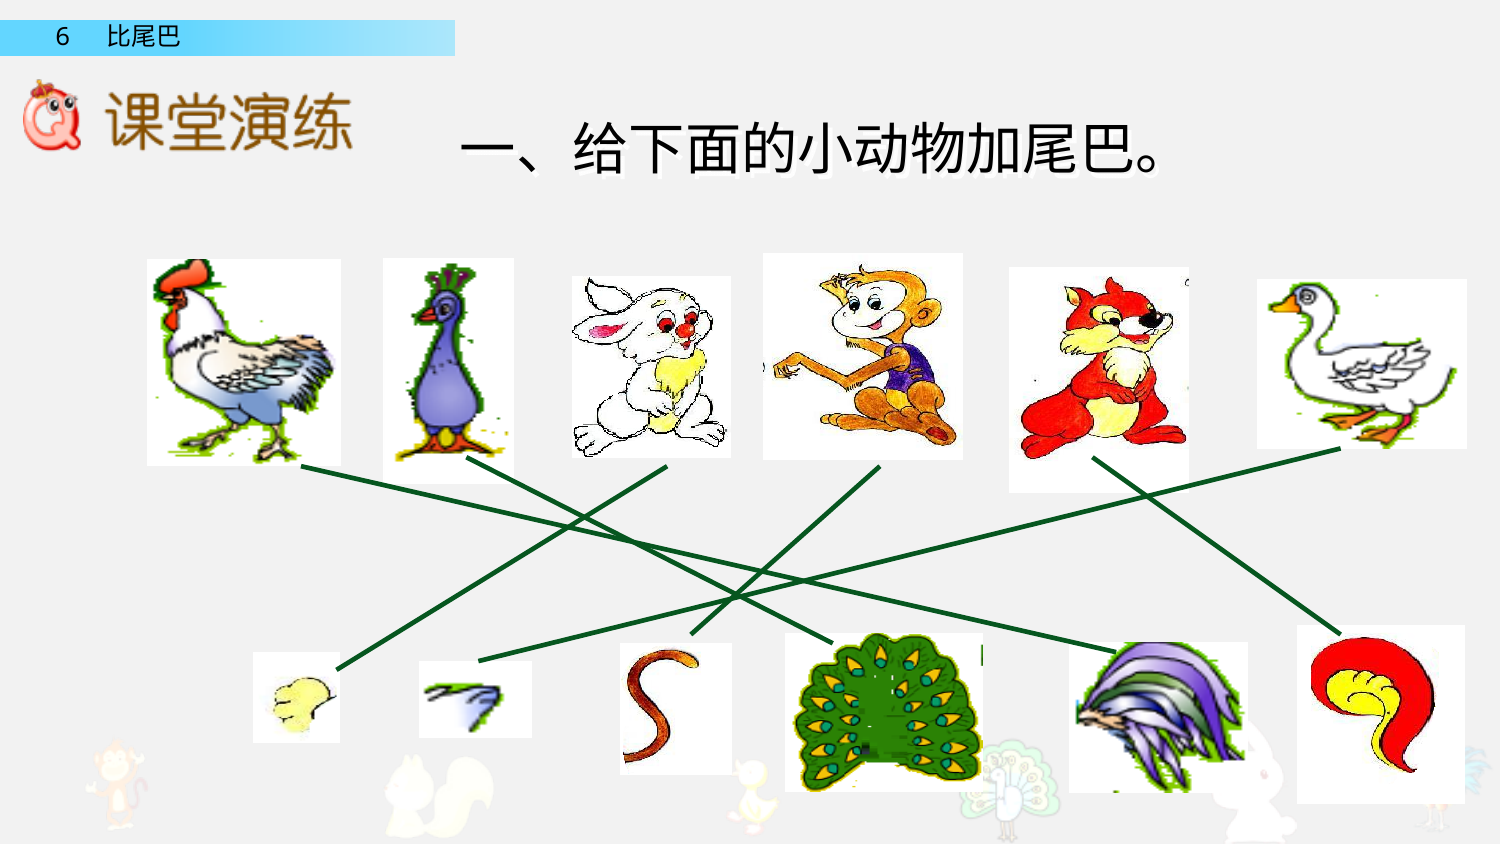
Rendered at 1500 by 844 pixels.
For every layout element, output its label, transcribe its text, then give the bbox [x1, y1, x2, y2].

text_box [147, 259, 341, 467]
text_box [1297, 625, 1465, 804]
picture [23, 58, 392, 191]
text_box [572, 276, 731, 458]
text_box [1257, 279, 1467, 449]
text_box 一、给下面的小动物加尾巴。 [445, 105, 1320, 189]
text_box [785, 633, 983, 792]
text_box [619, 643, 732, 775]
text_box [1068, 642, 1248, 793]
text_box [1009, 267, 1189, 493]
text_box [253, 652, 340, 743]
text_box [383, 258, 514, 484]
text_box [763, 253, 963, 460]
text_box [419, 661, 532, 738]
